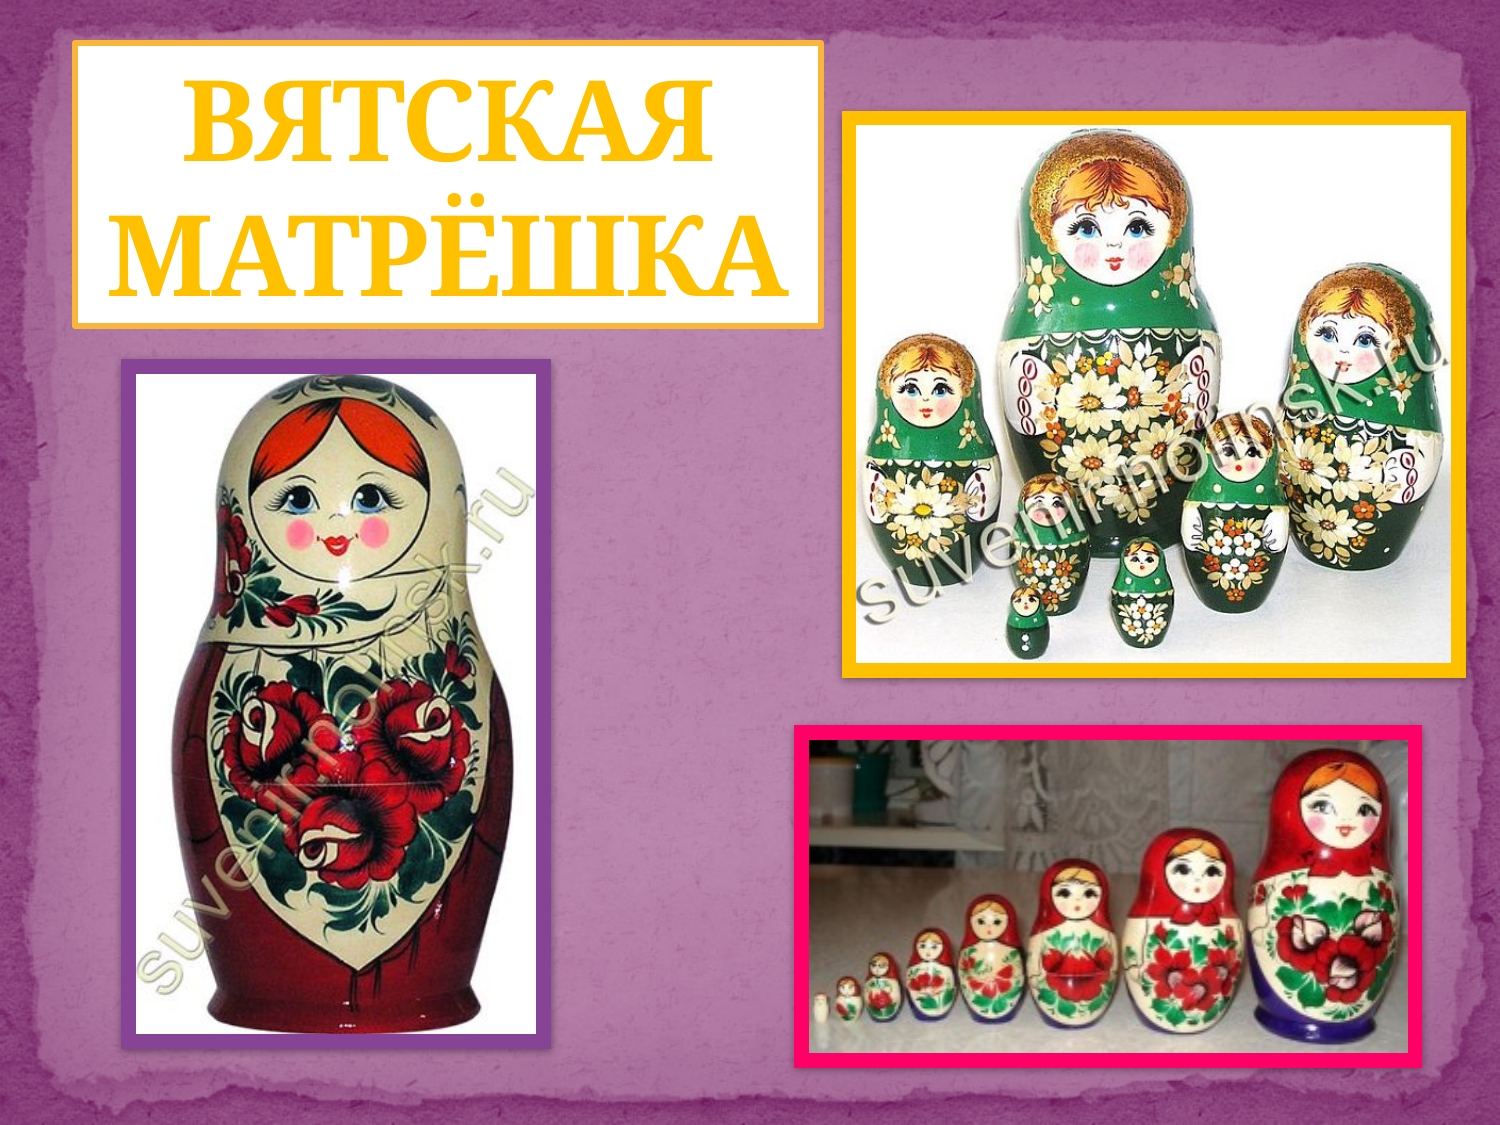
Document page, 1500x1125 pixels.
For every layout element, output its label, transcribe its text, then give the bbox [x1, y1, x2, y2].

picture [856, 125, 1451, 663]
picture [809, 740, 1408, 1053]
title ВЯТСКАЯ МАТРЁШКА [72, 40, 824, 329]
picture [136, 374, 537, 1035]
